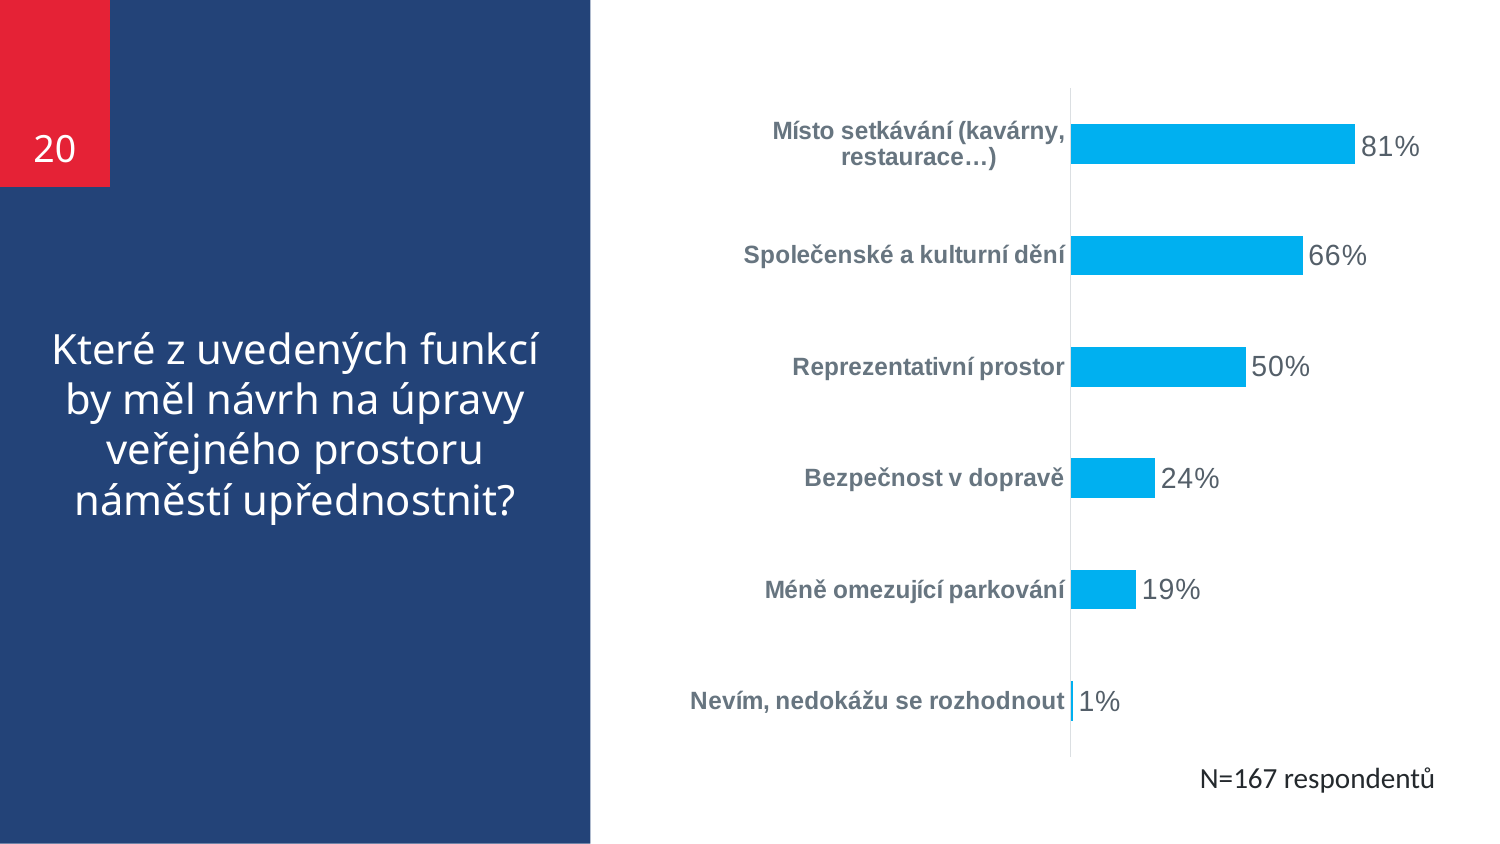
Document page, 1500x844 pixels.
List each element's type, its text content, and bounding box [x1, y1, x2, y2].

list Které z uvedených funkcí by měl návrh na úpravy veřejného prostoru náměstí upřednostnit? [38, 268, 553, 578]
text_box N=167 respondentů [1181, 751, 1454, 802]
slide_number 20 [0, 0, 110, 187]
chart [675, 74, 1421, 771]
